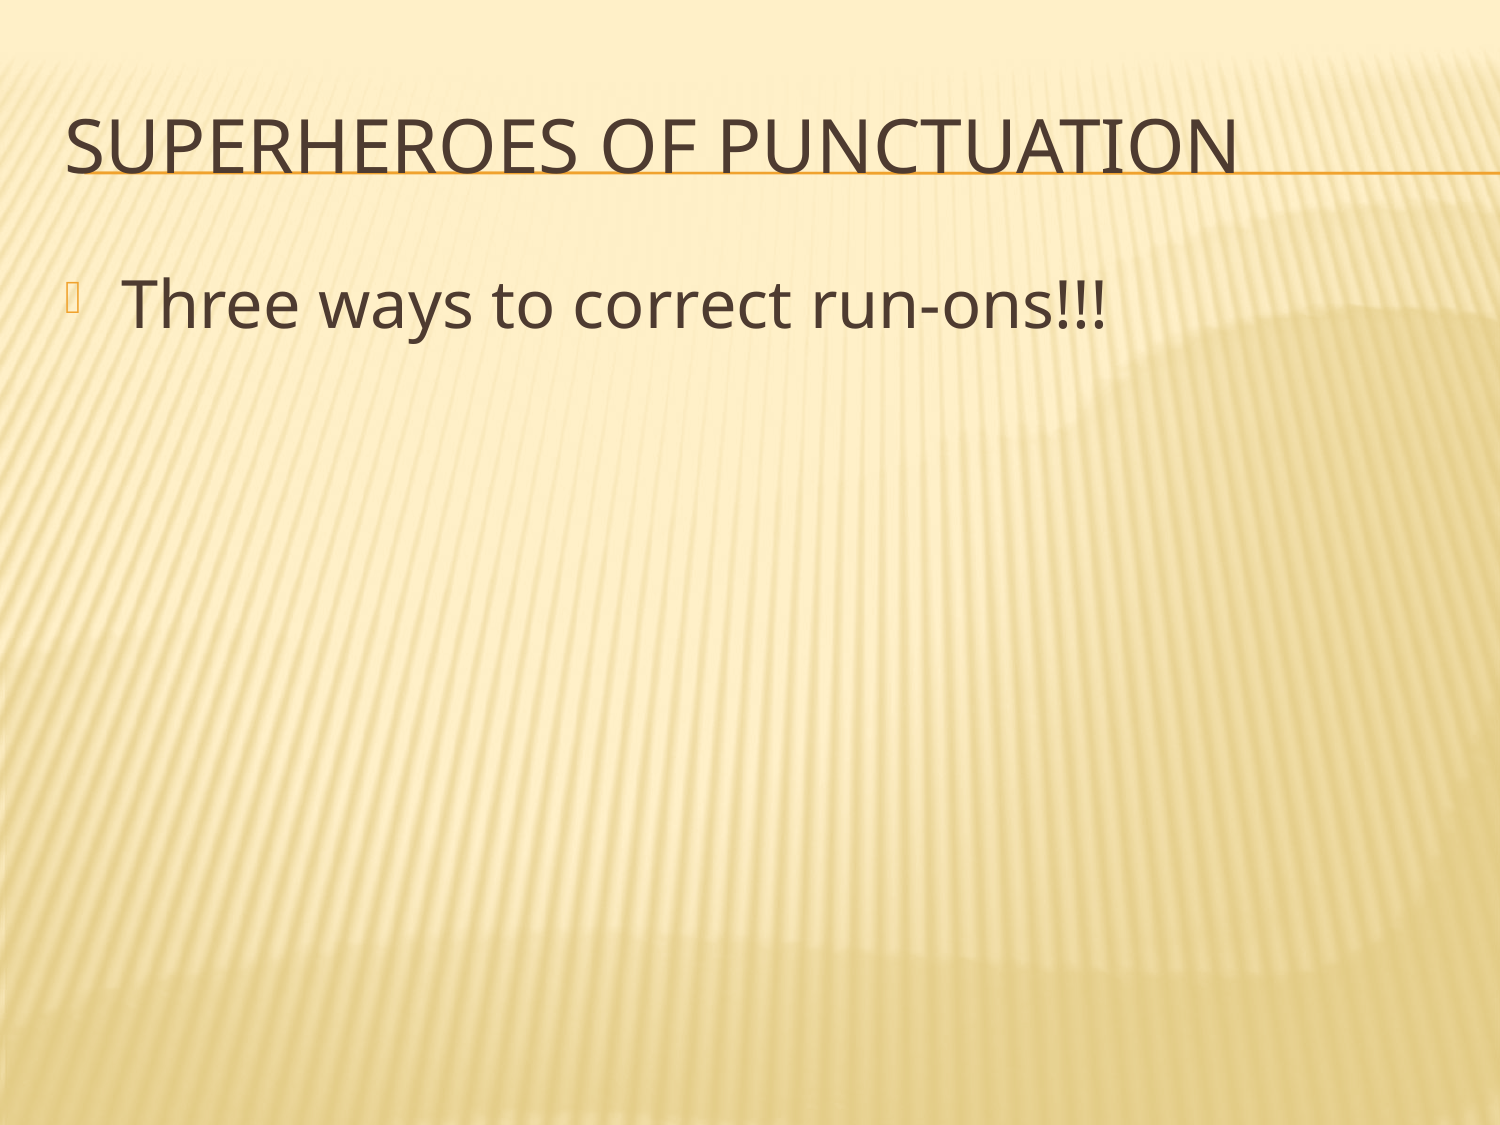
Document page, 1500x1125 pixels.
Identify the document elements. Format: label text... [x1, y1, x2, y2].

title Superheroes of Punctuation [50, 75, 1475, 213]
list Three ways to correct run-ons!!! [50, 254, 1475, 998]
